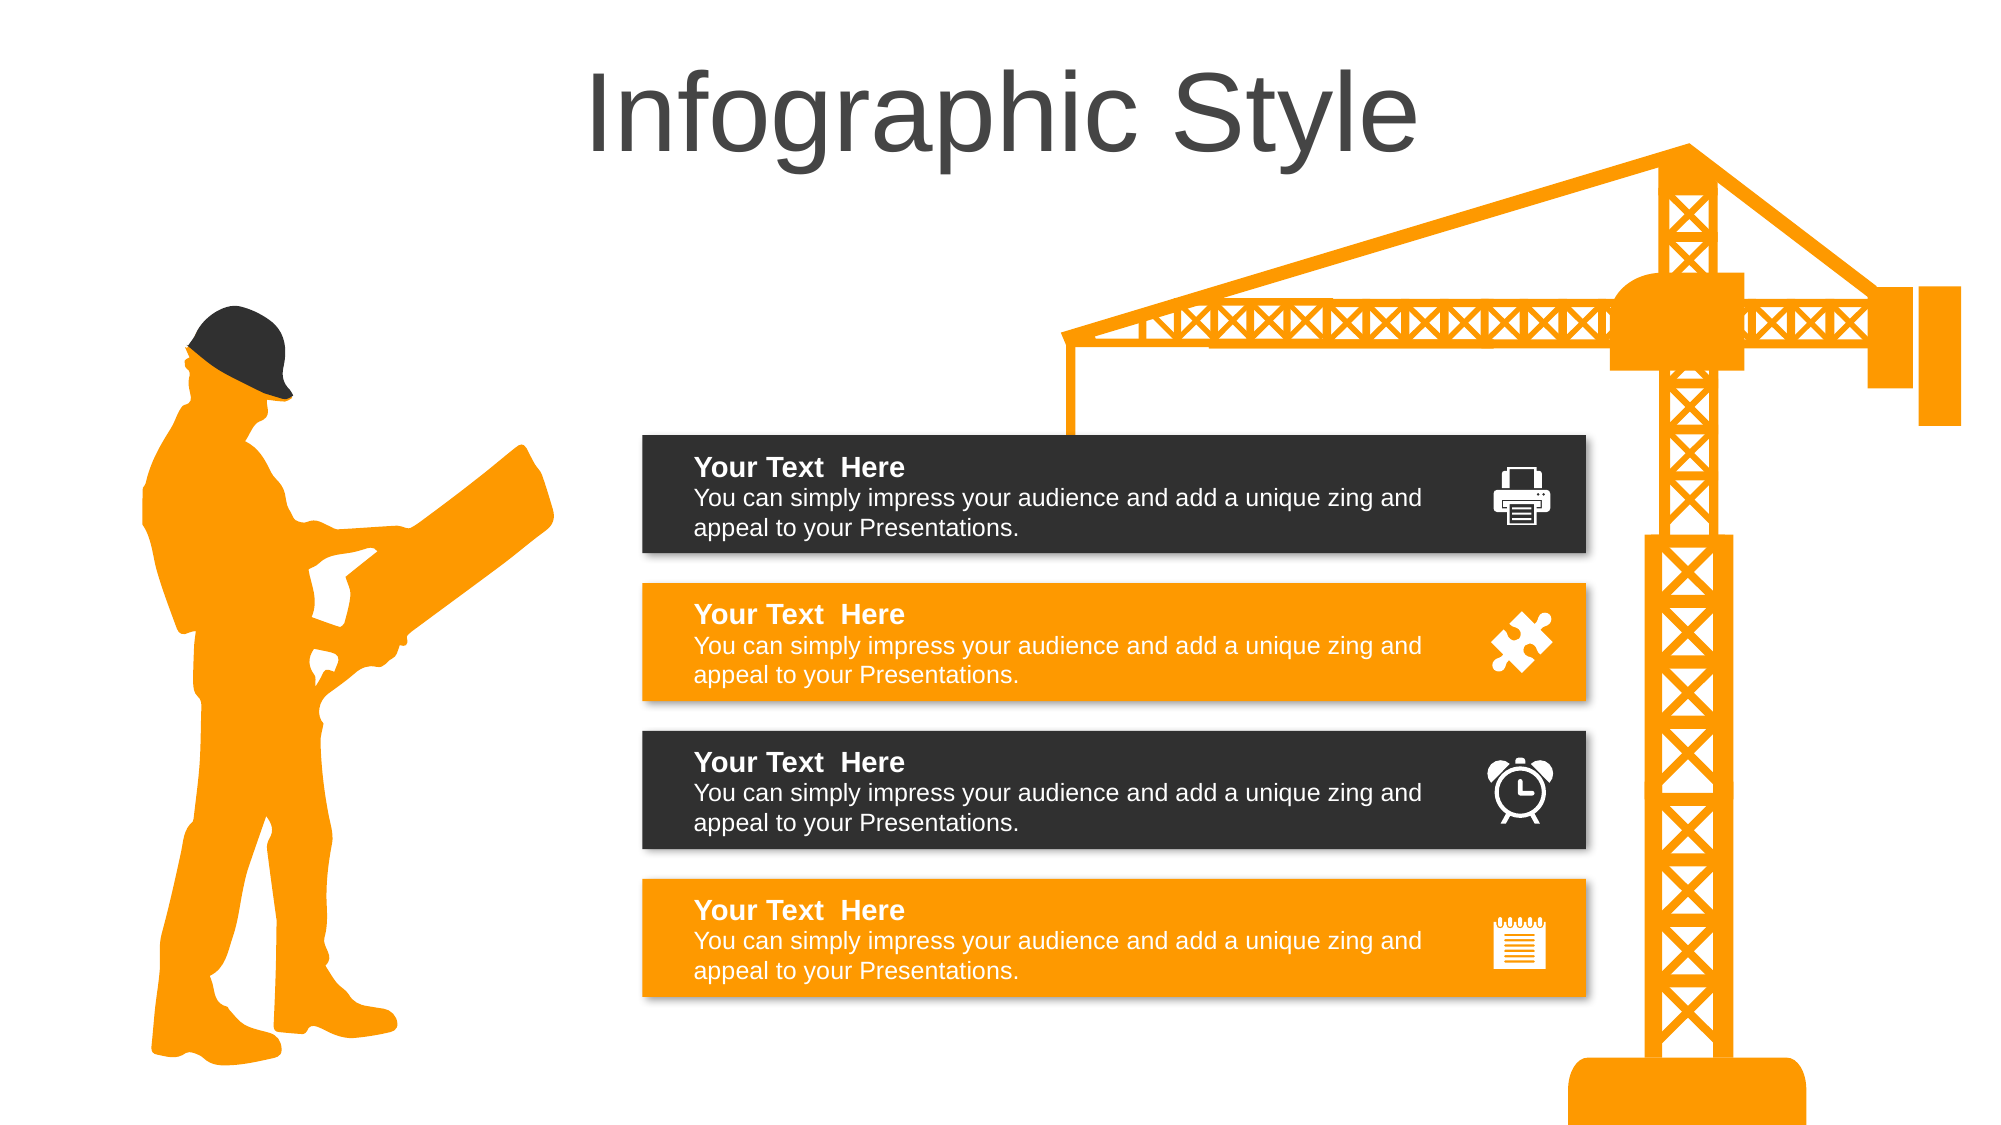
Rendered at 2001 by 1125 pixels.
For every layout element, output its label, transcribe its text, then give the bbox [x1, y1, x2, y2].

text_box [641, 434, 1051, 554]
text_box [678, 736, 1449, 846]
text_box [678, 883, 1449, 993]
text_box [678, 588, 1449, 698]
text_box [641, 730, 1051, 850]
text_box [142, 305, 556, 1067]
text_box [678, 440, 1449, 550]
text_box [641, 878, 1051, 998]
list Infographic Style [53, 55, 1952, 175]
text_box [641, 582, 1051, 702]
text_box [1051, 143, 1962, 1125]
